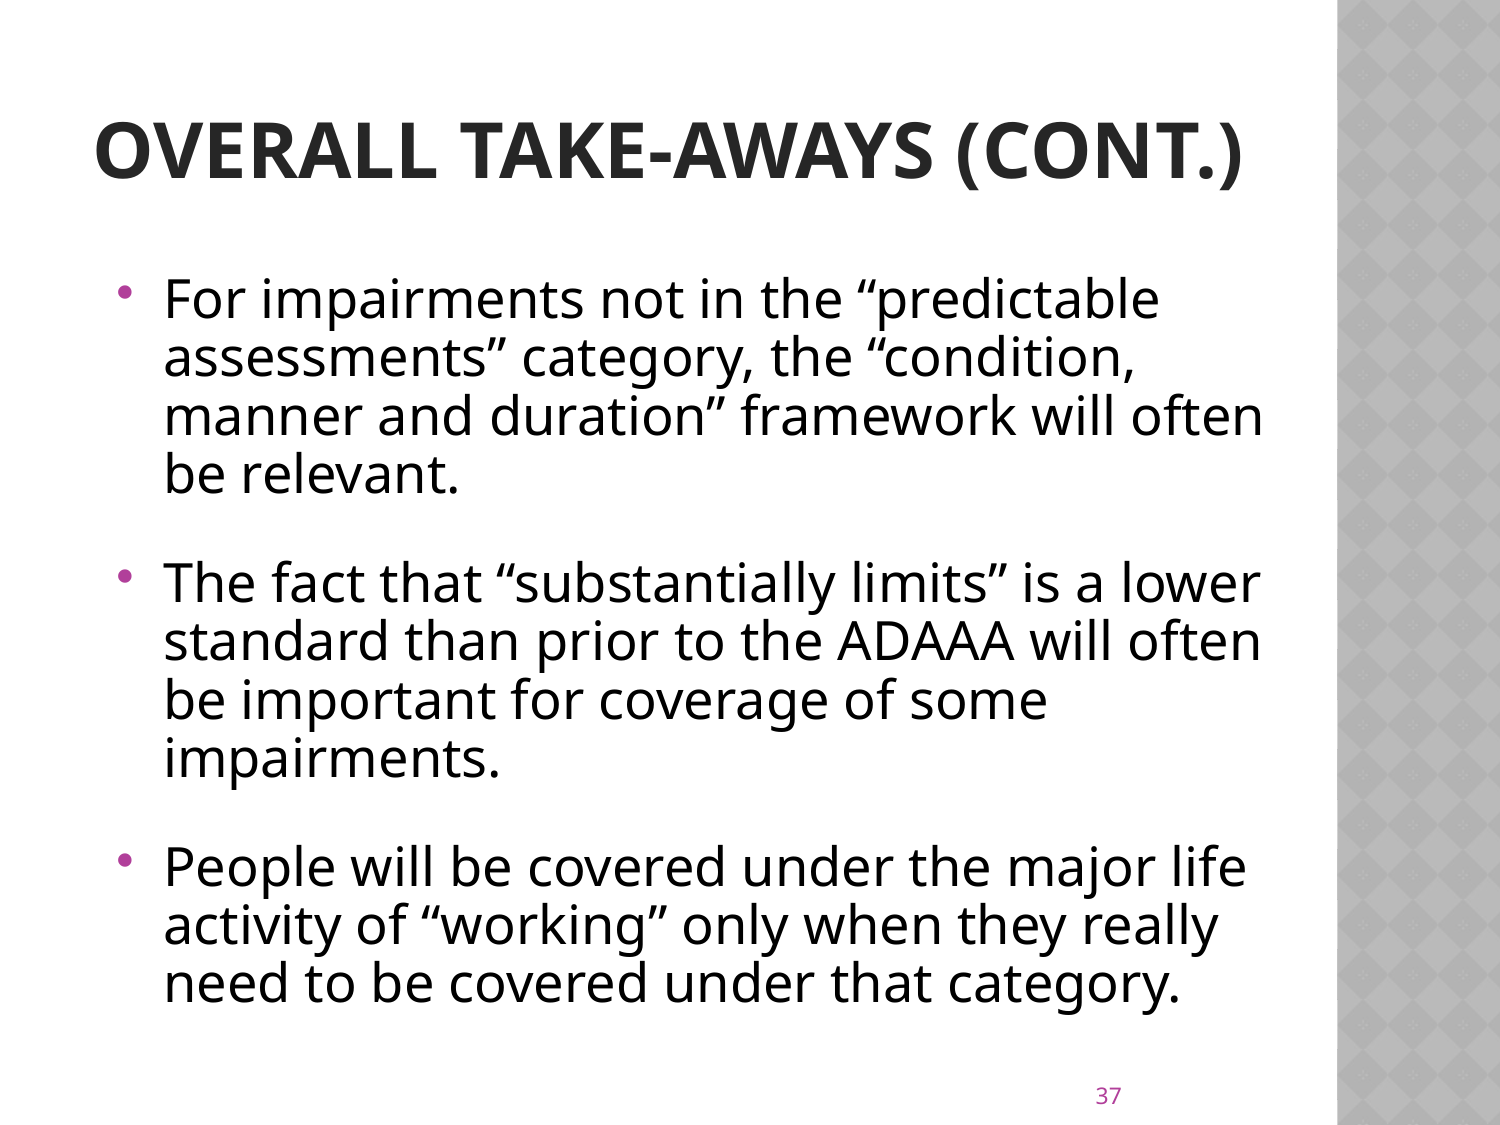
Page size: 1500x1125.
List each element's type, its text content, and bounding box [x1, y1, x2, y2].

slide_number 37 [1025, 1075, 1123, 1113]
list For impairments not in the “predictable assessments” category, the “condition, manner and duration” framework will often be relevant. The fact that “substantially limits” is a lower standard than prior to the ADAAA will often be important for coverage of some impairments. People will be covered under the major life activity of “working” only when they really need to be covered under that category. [103, 263, 1325, 1125]
title overall take-aways (cont.) [74, 7, 1263, 195]
